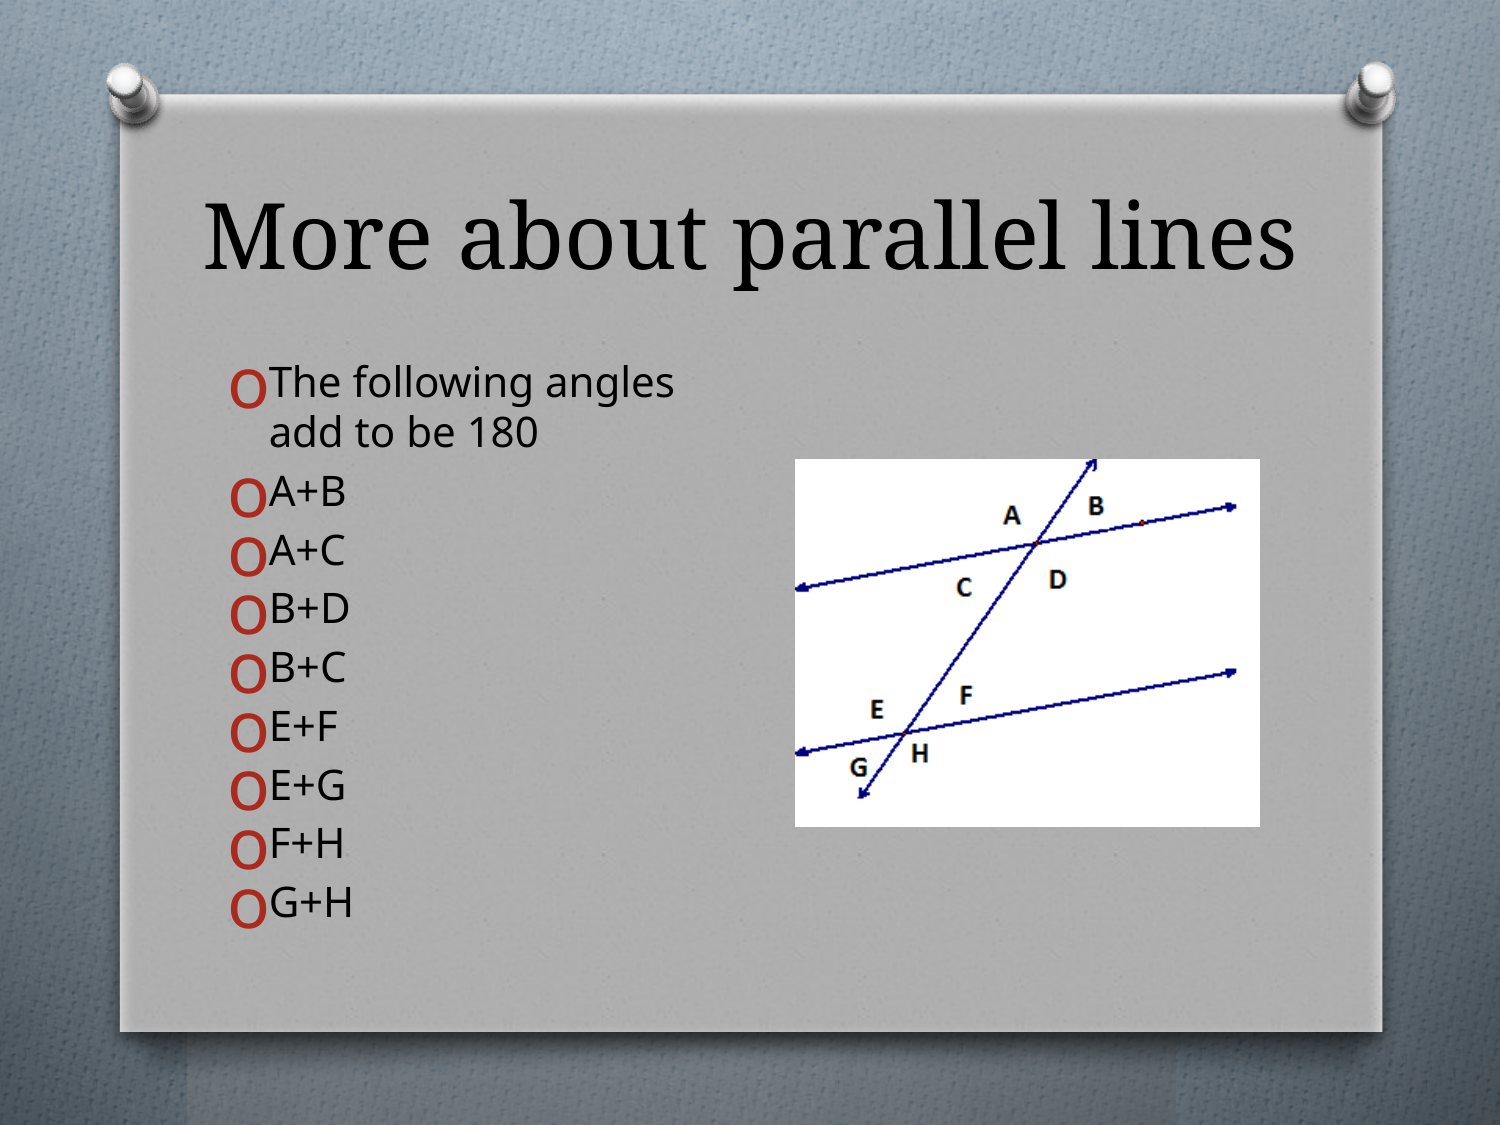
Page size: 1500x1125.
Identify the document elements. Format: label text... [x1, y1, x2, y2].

picture [75, 29, 198, 153]
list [795, 459, 1260, 828]
picture [1317, 35, 1439, 156]
list The following angles add to be 180 A+B A+C B+D B+C E+F E+G F+H G+H [213, 348, 738, 939]
title More about parallel lines [179, 134, 1323, 332]
